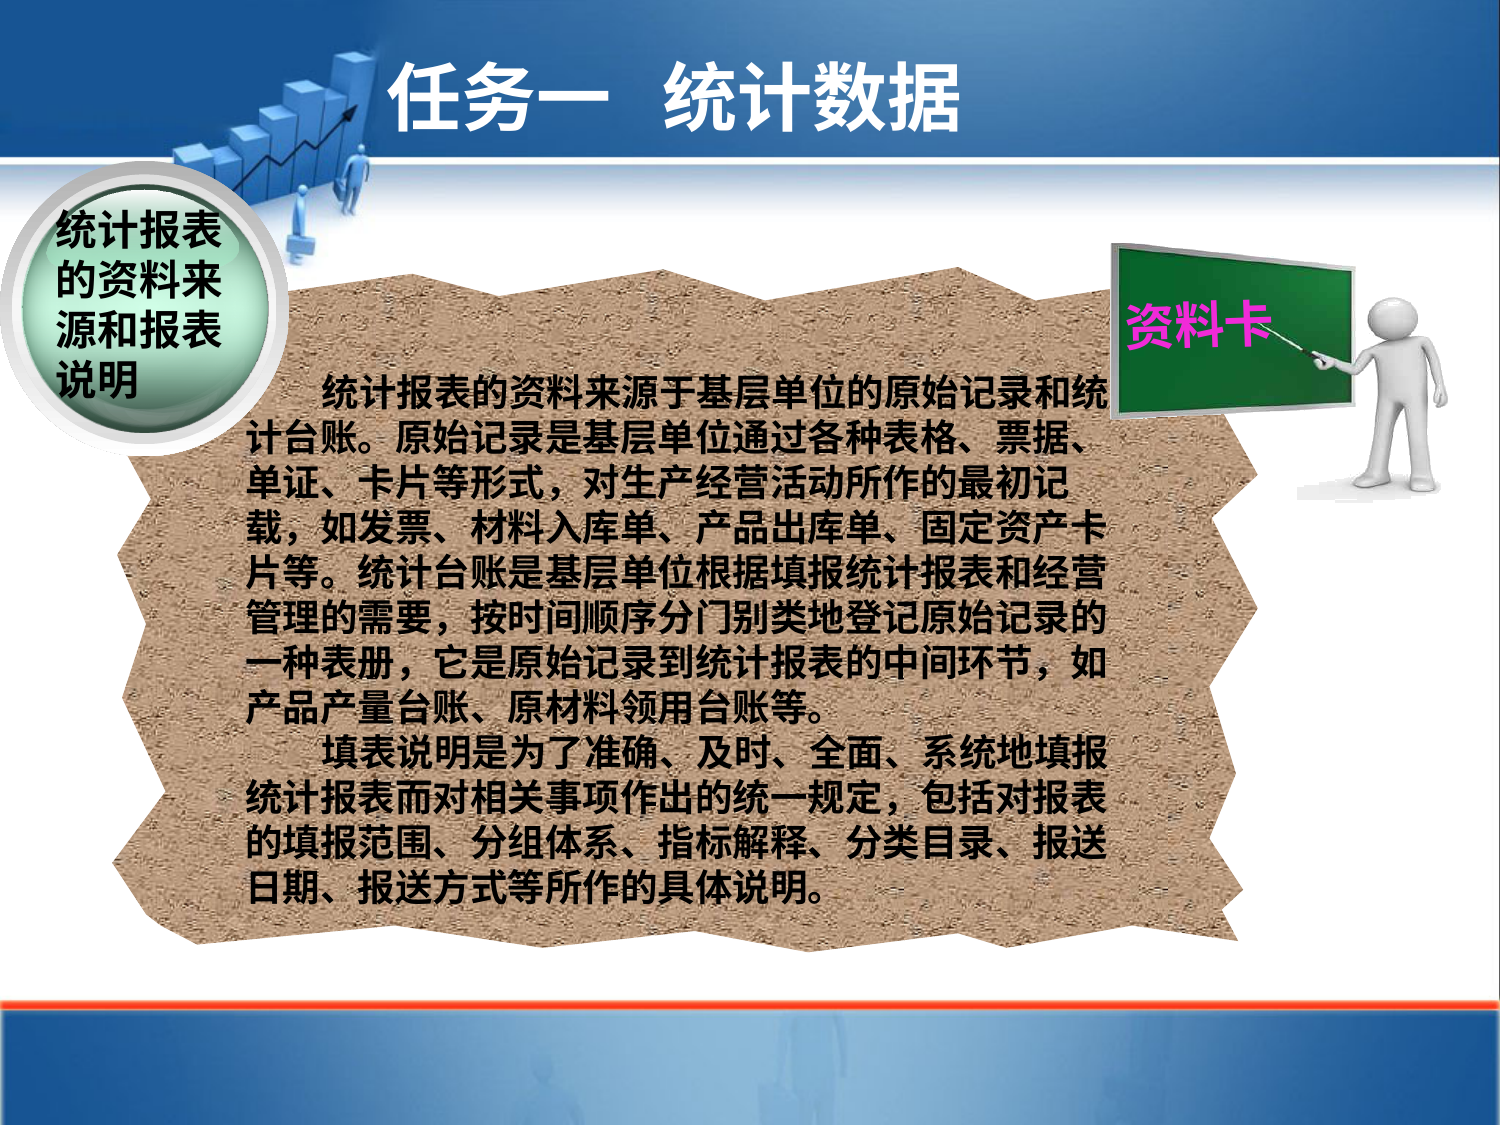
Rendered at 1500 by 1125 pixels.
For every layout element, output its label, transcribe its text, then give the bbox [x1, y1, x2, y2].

text_box 任务一 统计数据 [372, 42, 1500, 148]
picture [0, 0, 1500, 1125]
text_box [293, 267, 1087, 361]
text_box 统计报表的资料来源于基层单位的原始记录和统计台账。原始记录是基层单位通过各种表格、票据、单证、卡片等形式，对生产经营活动所作的最初记载，如发票、材料入库单、产品出库单、固定资产卡片等。统计台账是基层单位根据填报统计报表和经营管理的需要，按时间顺序分门别类地登记原始记录的一种表册，它是原始记录到统计报表的中间环节，如产品产量台账、原材料领用台账等。 填表说明是为了准确、及时、全面、系统地填报统计报表而对相关事项作出的统一规定，包括对报表的填报范围、分组体系、指标解释、分类目录、报送日期、报送方式等所作的具体说明。 [230, 361, 1152, 917]
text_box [0, 160, 290, 457]
text_box [112, 466, 1258, 953]
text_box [1092, 243, 1462, 508]
